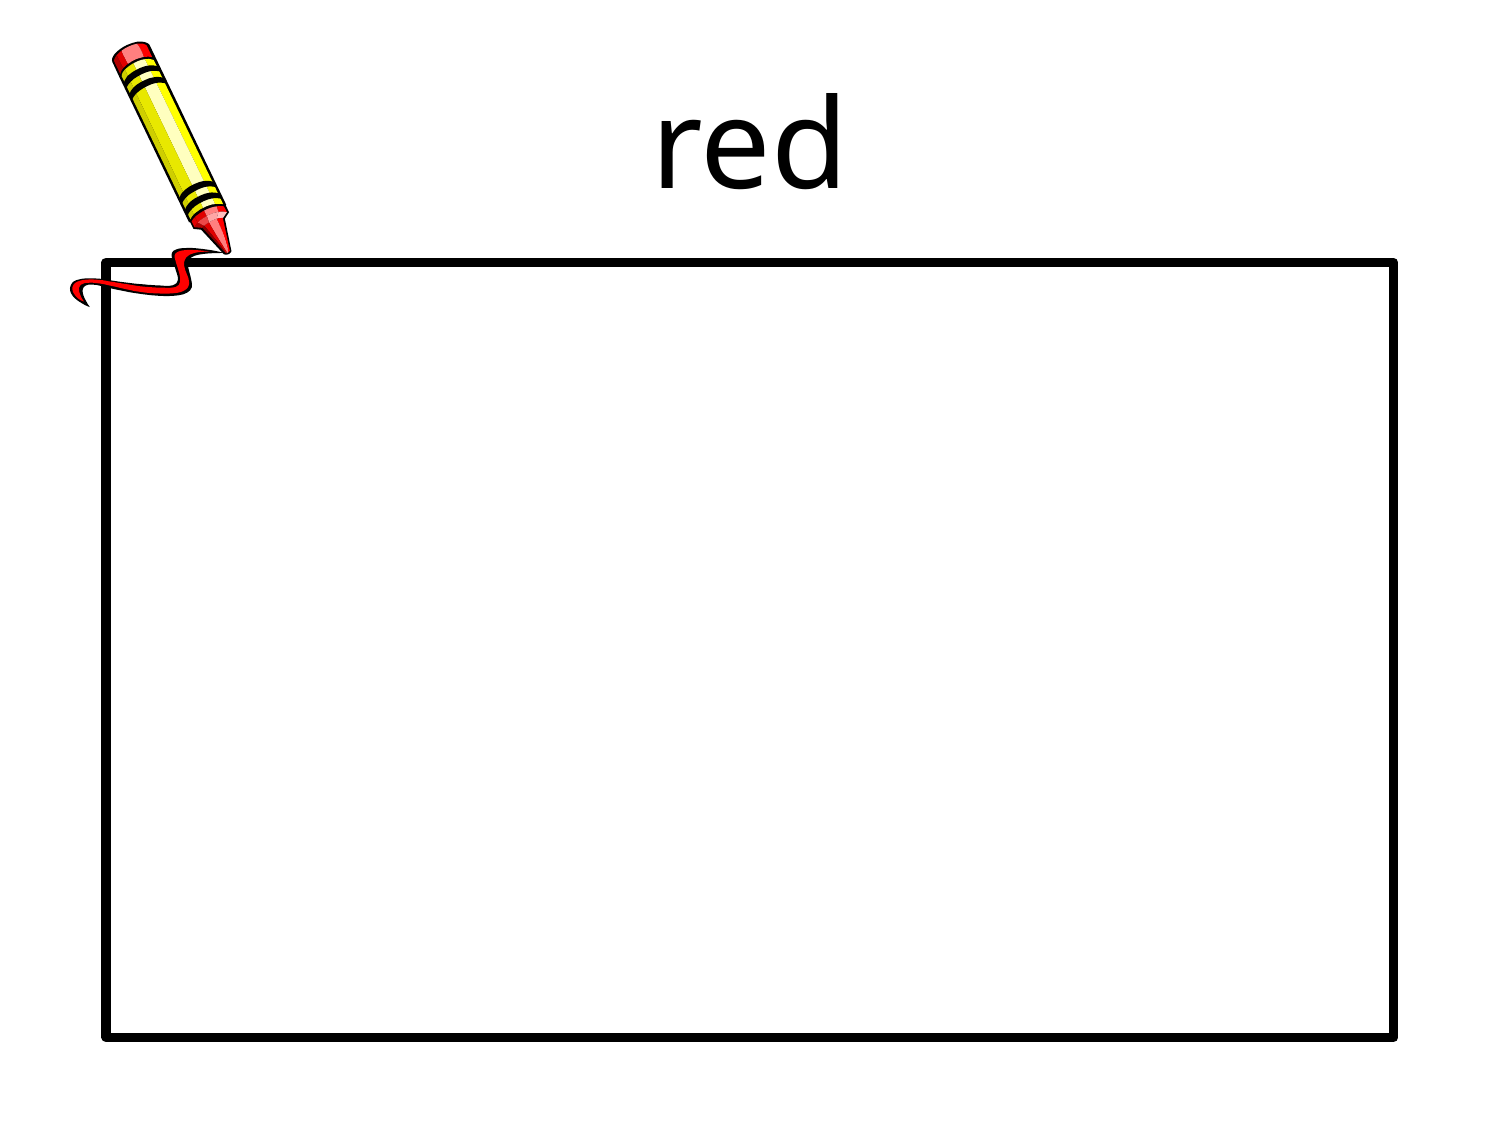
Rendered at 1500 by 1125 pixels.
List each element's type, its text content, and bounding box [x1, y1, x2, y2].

text_box [104, 260, 1396, 1040]
picture [62, 37, 232, 308]
title red [235, 45, 1425, 233]
